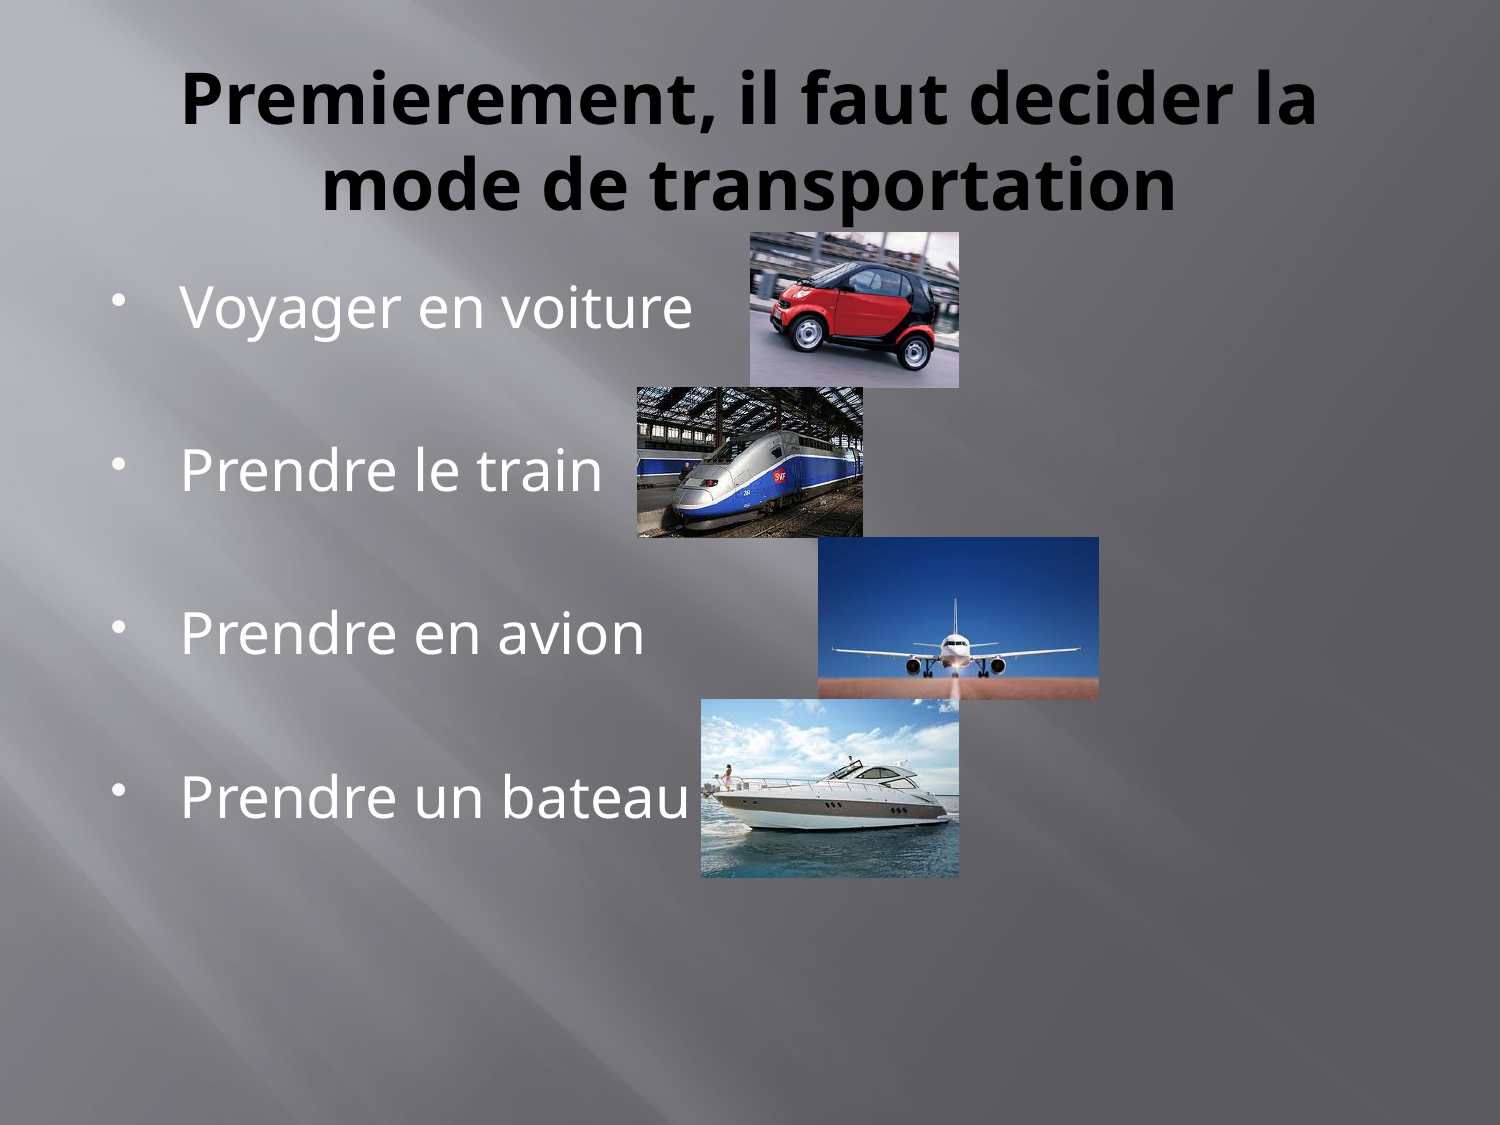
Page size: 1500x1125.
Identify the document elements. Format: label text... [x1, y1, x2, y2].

list Voyager en voiture Prendre le train Prendre en avion Prendre un bateau [75, 262, 1425, 1035]
picture [637, 232, 1099, 879]
title Premierement, il faut decider la mode de transportation [75, 45, 1425, 233]
